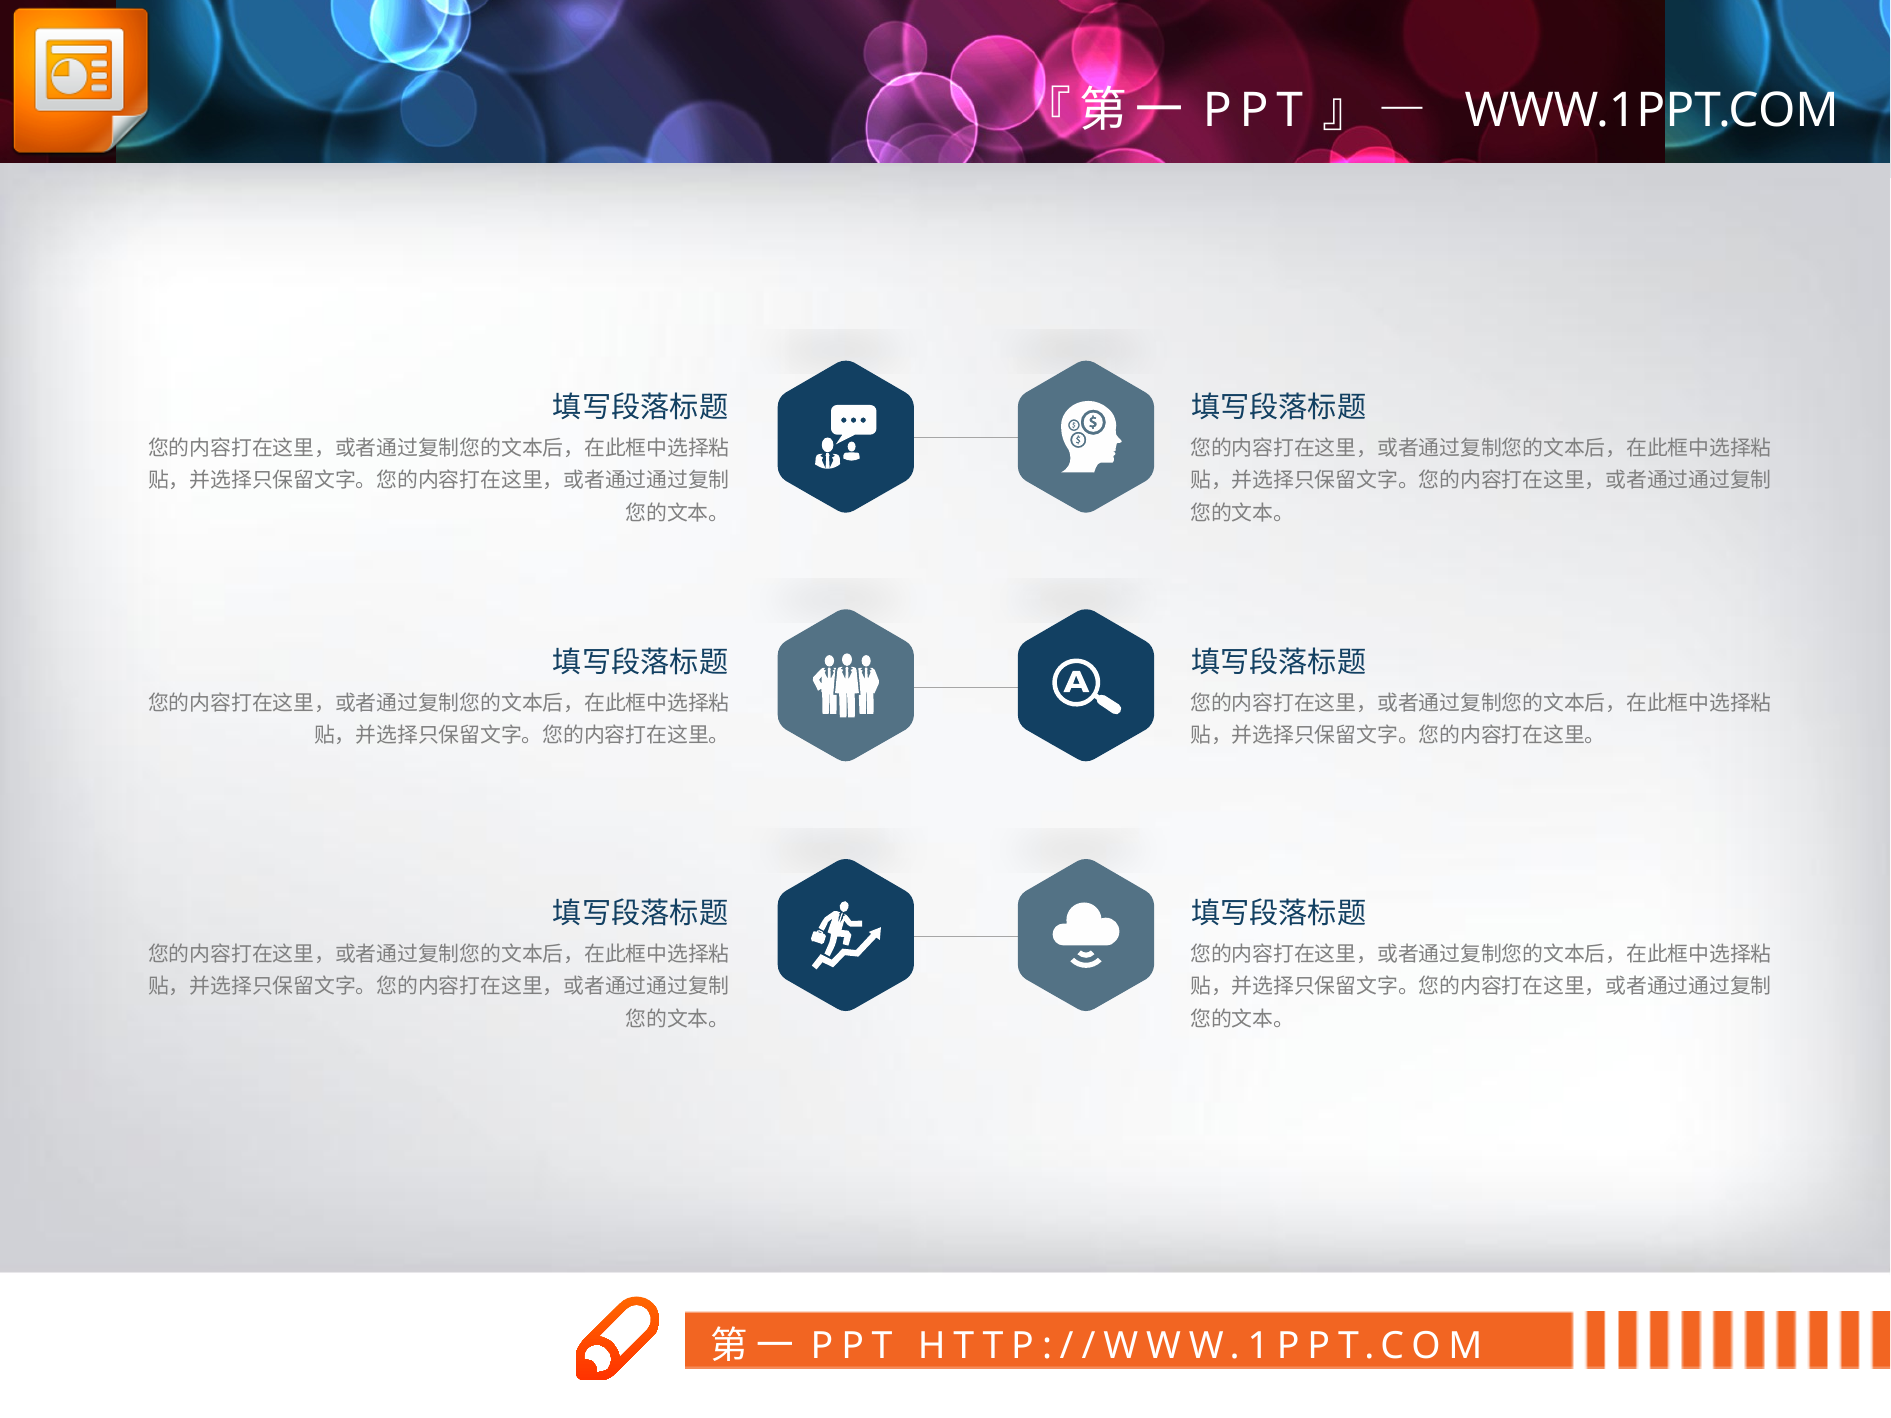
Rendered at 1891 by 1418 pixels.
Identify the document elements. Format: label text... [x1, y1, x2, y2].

picture [685, 1311, 1891, 1369]
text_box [814, 404, 877, 469]
text_box 填写段落标题 [537, 626, 744, 674]
picture [0, 0, 1891, 1275]
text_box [1049, 655, 1123, 715]
text_box [1015, 358, 1157, 515]
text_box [812, 653, 880, 718]
text_box [1061, 400, 1122, 473]
text_box 填写段落标题 [1176, 626, 1382, 674]
text_box 您的内容打在这里，或者通过复制您的文本后，在此框中选择粘贴，并选择只保留文字。您的内容打在这里，或者通过通过复制您的文本。 [129, 925, 745, 1038]
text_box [810, 900, 882, 970]
text_box [775, 856, 917, 1014]
text_box [1015, 856, 1157, 1014]
text_box 您的内容打在这里，或者通过复制您的文本后，在此框中选择粘贴，并选择只保留文字。您的内容打在这里，或者通过通过复制您的文本。 [1175, 925, 1790, 1038]
text_box 您的内容打在这里，或者通过复制您的文本后，在此框中选择粘贴，并选择只保留文字。您的内容打在这里。 [1175, 674, 1790, 755]
text_box 填写段落标题 [537, 877, 744, 925]
text_box 填写段落标题 [1176, 877, 1382, 925]
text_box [1052, 902, 1120, 969]
text_box 填写段落标题 [1176, 371, 1382, 419]
text_box [775, 358, 917, 515]
text_box 您的内容打在这里，或者通过复制您的文本后，在此框中选择粘贴，并选择只保留文字。您的内容打在这里。 [129, 674, 745, 755]
text_box 您的内容打在这里，或者通过复制您的文本后，在此框中选择粘贴，并选择只保留文字。您的内容打在这里，或者通过通过复制您的文本。 [1175, 419, 1790, 532]
text_box 您的内容打在这里，或者通过复制您的文本后，在此框中选择粘贴，并选择只保留文字。您的内容打在这里，或者通过通过复制您的文本。 [129, 419, 745, 532]
text_box [775, 607, 917, 764]
text_box 填写段落标题 [537, 371, 744, 419]
text_box [1015, 607, 1157, 764]
